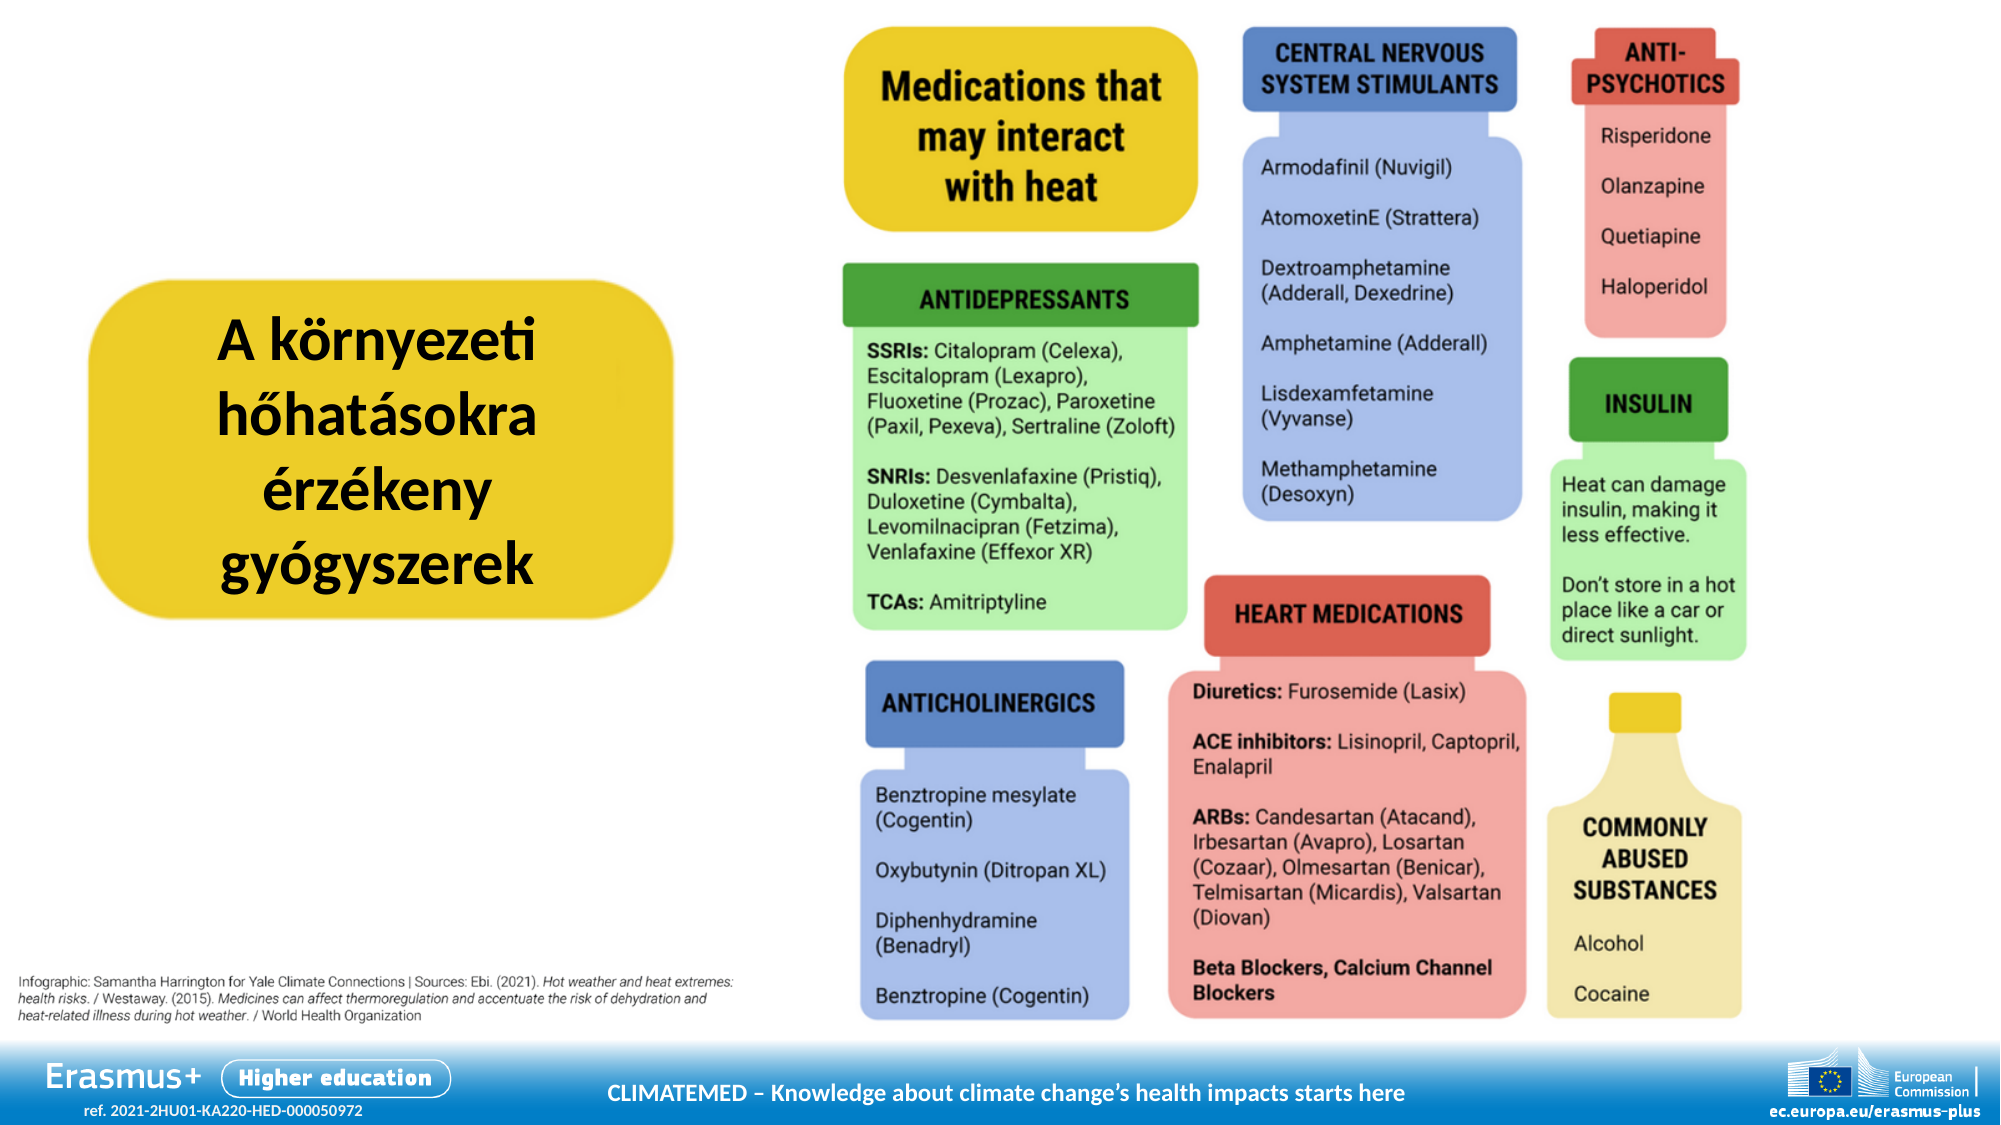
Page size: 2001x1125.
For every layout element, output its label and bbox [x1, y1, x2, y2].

picture [0, 4, 2000, 1125]
text_box [49, 243, 708, 656]
